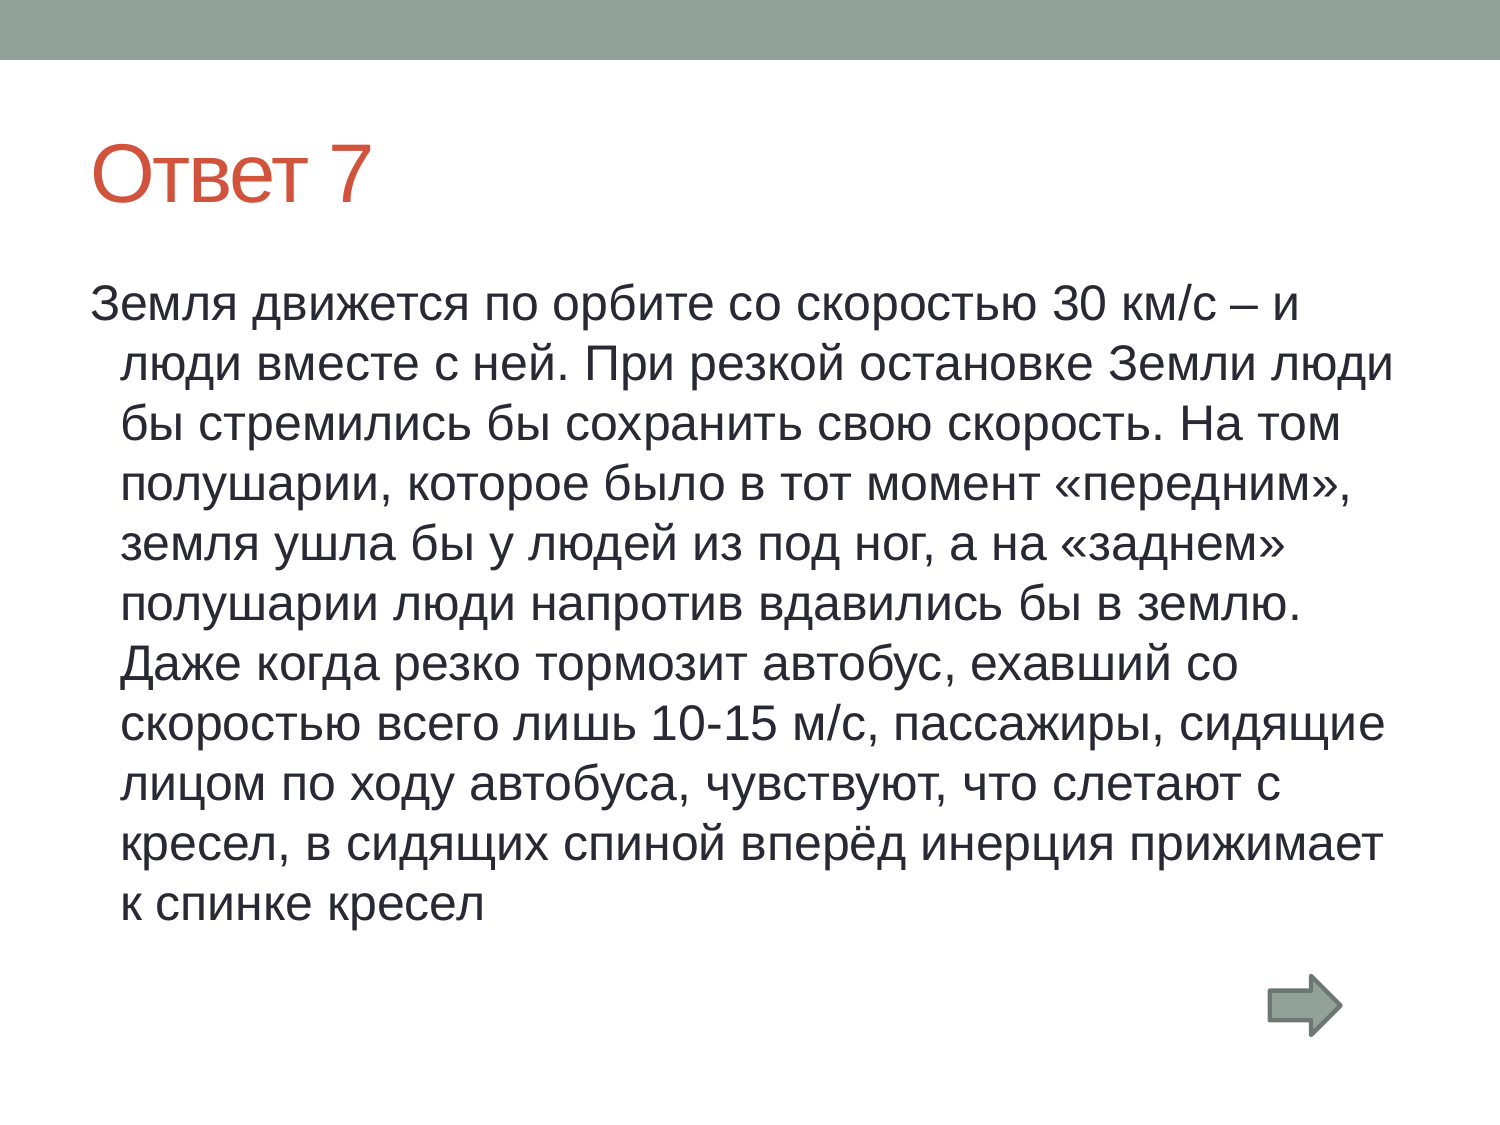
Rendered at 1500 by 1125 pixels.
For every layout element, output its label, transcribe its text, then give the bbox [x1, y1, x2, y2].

list Земля движется по орбите со скоростью 30 км/с – и люди вместе с ней. При резкой остановке Земли люди бы стремились бы сохранить свою скорость. На том полушарии, которое было в тот момент «передним», земля ушла бы у людей из под ног, а на «заднем» полушарии люди напротив вдавились бы в землю. Даже когда резко тормозит автобус, ехавший со скоростью всего лишь 10-15 м/с, пассажиры, сидящие лицом по ходу автобуса, чувствуют, что слетают с кресел, в сидящих спиной вперёд инерция прижимает к спинке кресел [75, 262, 1425, 1063]
title Ответ 7 [75, 87, 1425, 250]
text_box [1267, 973, 1343, 1037]
